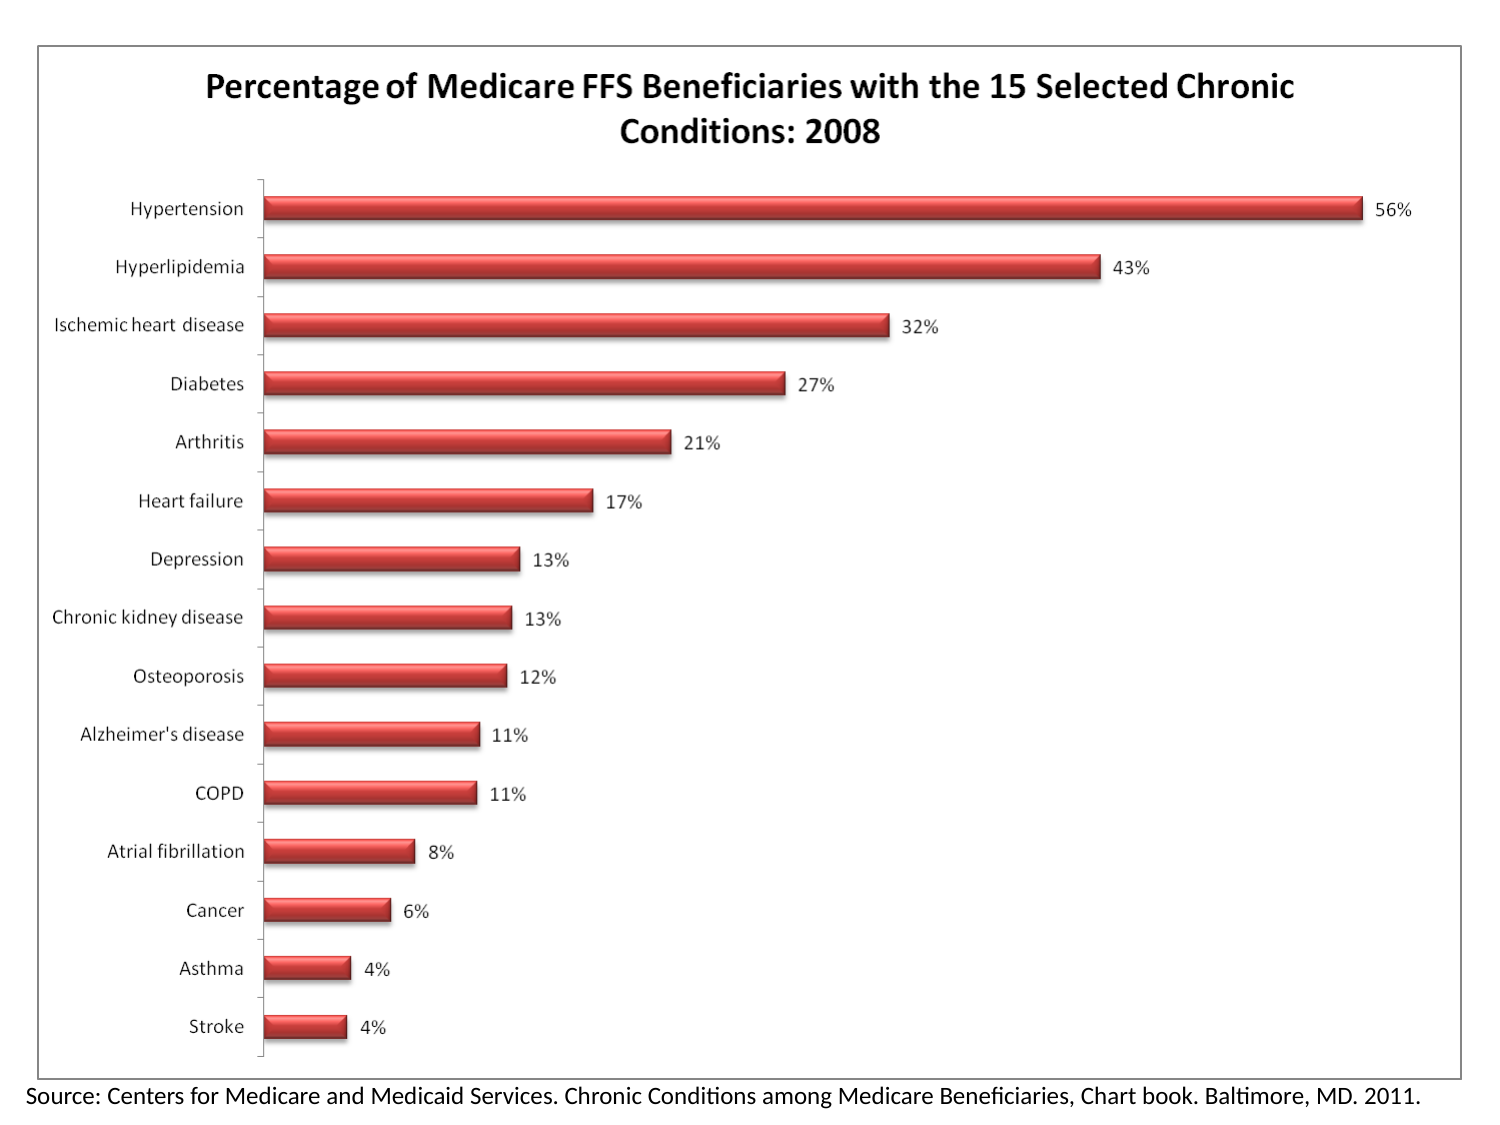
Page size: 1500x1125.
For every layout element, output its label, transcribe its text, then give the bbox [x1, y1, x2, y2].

picture [36, 44, 1464, 1082]
footer Source: Centers for Medicare and Medicaid Services. Chronic Conditions among Medicare Beneficiaries, Chart book. Baltimore, MD. 2011. [0, 1065, 1450, 1125]
